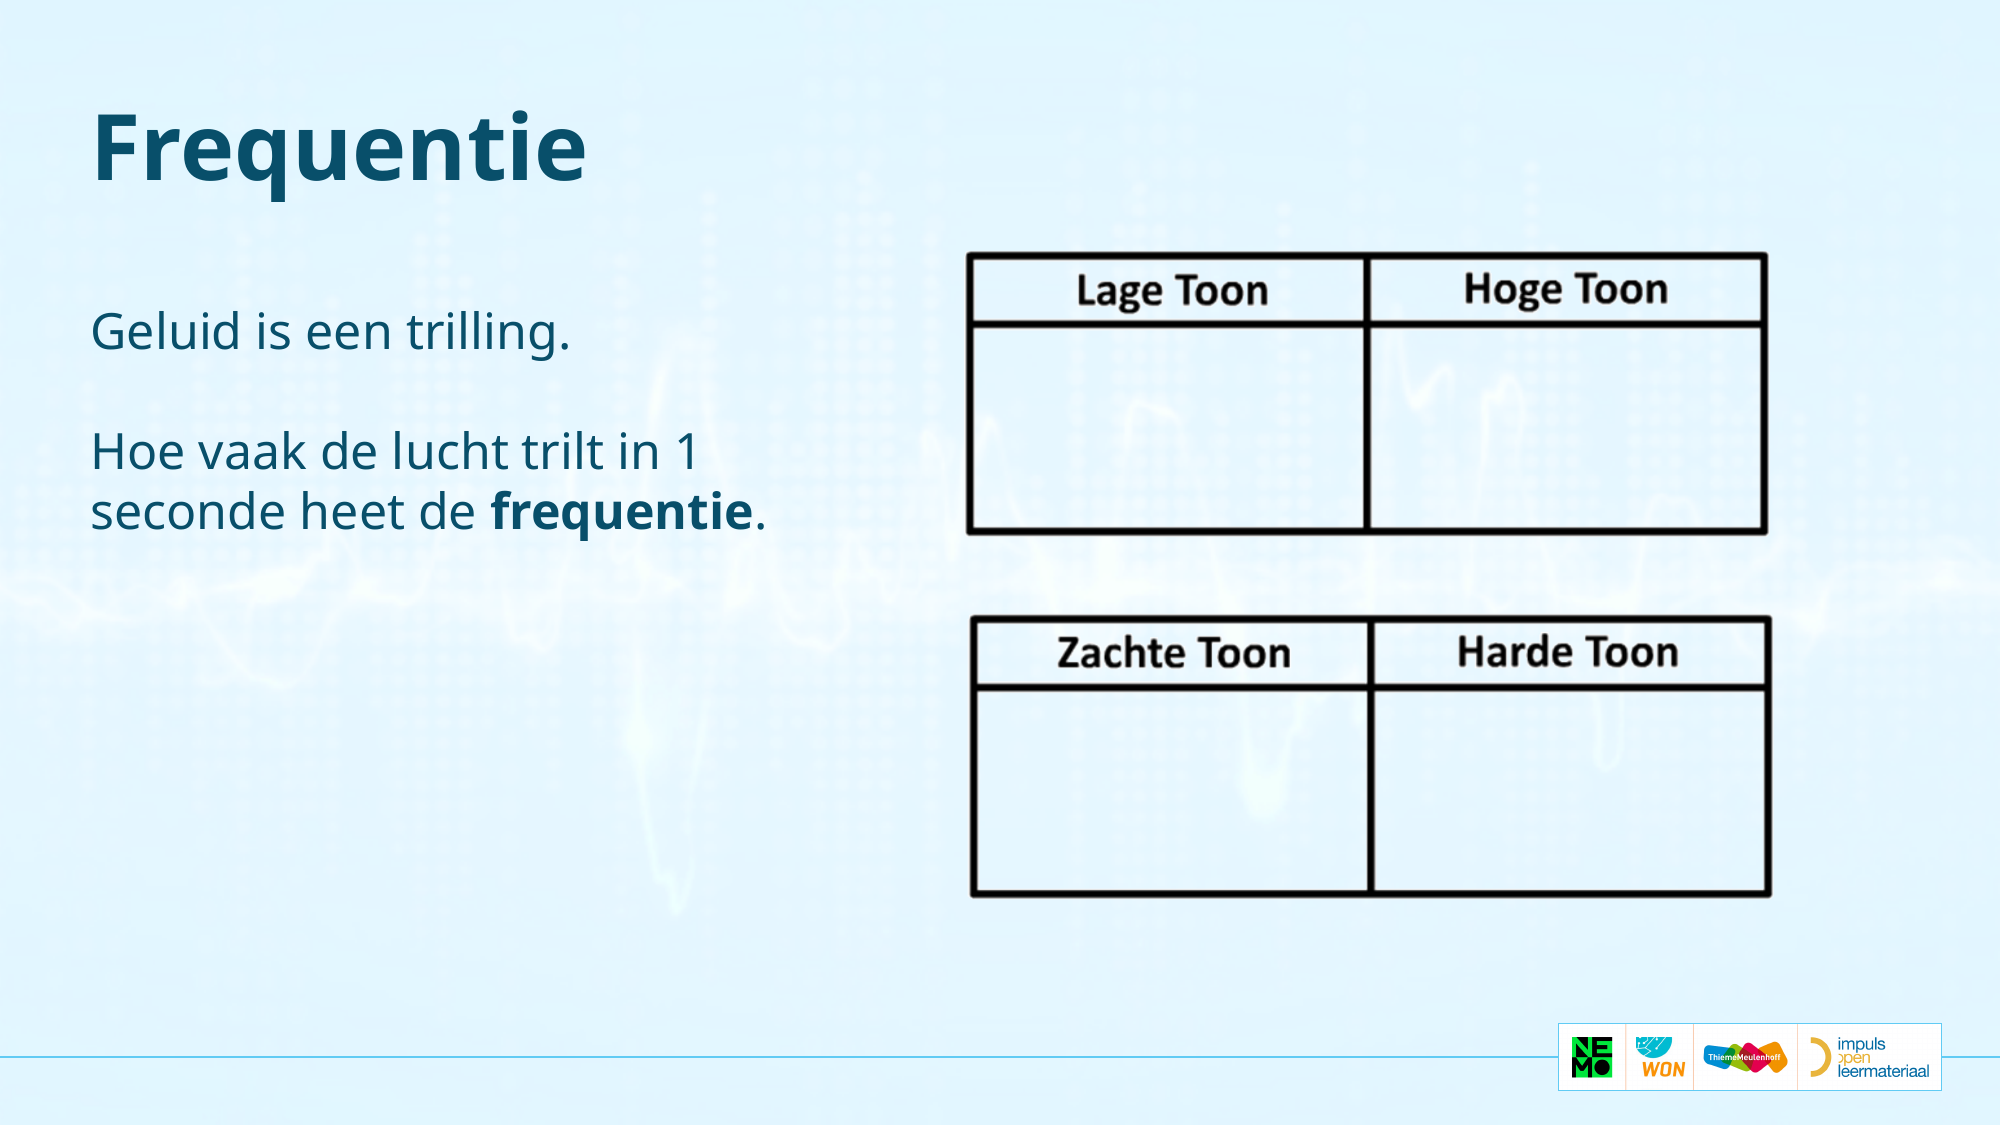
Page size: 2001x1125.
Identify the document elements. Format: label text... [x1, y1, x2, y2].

list Geluid is een trilling. Hoe vaak de lucht trilt in 1 seconde heet de frequentie. [90, 299, 905, 894]
picture [964, 246, 1779, 541]
title Frequentie [90, 89, 1910, 247]
picture [1559, 1024, 1941, 1090]
picture [964, 610, 1779, 911]
